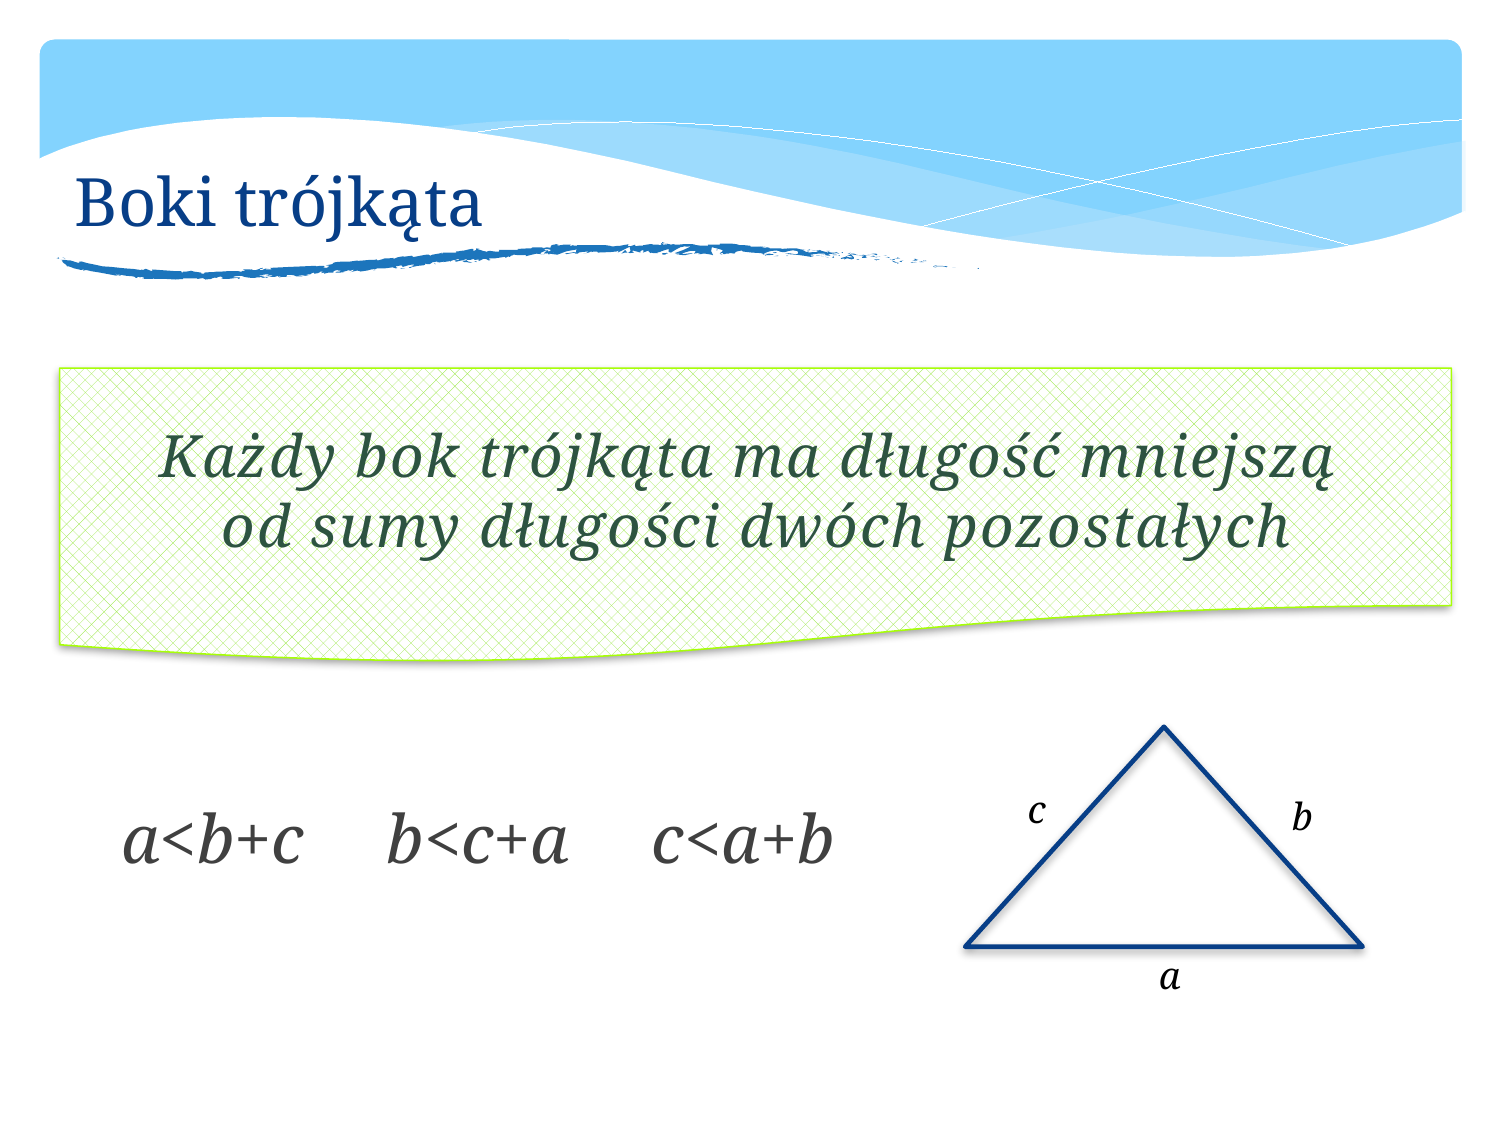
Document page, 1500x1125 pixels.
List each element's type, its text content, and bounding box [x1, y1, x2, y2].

title Boki trójkąta [59, 152, 818, 240]
text_box Każdy bok trójkąta ma długość mniejszą od sumy długości dwóch pozostałych [115, 412, 1399, 637]
text_box a [1144, 944, 1196, 1005]
text_box b<c+a [371, 789, 585, 884]
text_box b [1277, 785, 1328, 846]
text_box a<b+c [106, 789, 320, 884]
text_box [964, 726, 1364, 948]
text_box [58, 367, 1453, 662]
text_box c<a+b [637, 789, 851, 884]
picture [55, 241, 980, 280]
text_box c [1012, 778, 1061, 839]
